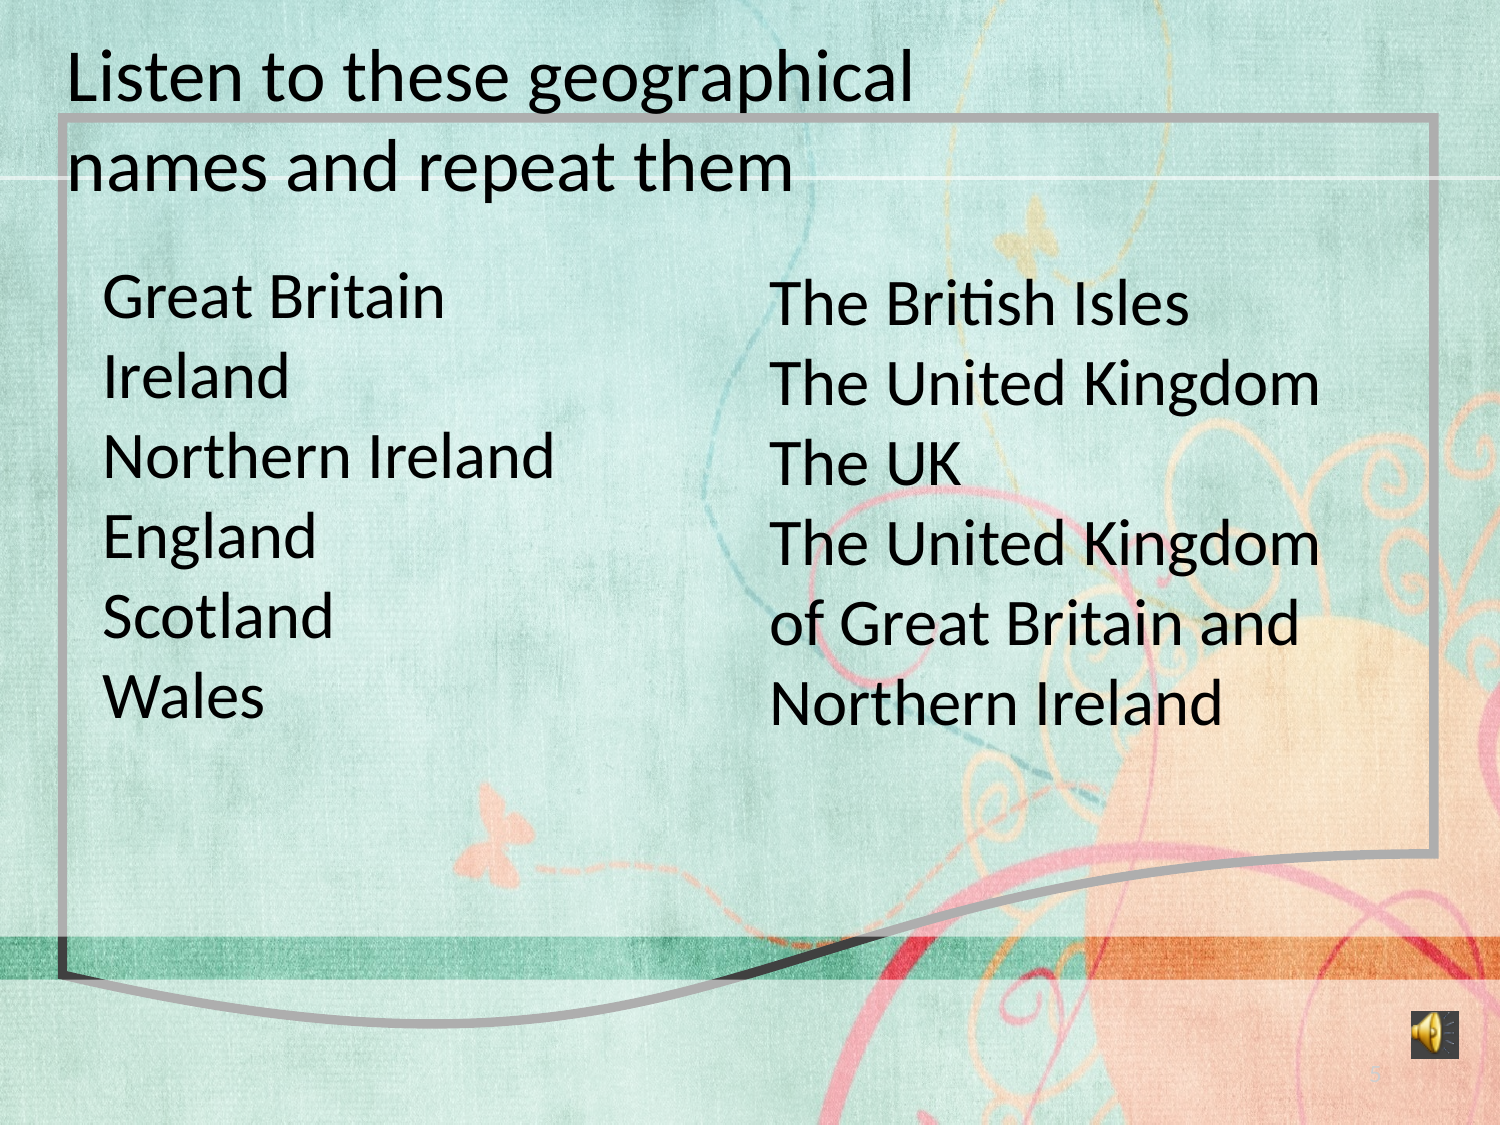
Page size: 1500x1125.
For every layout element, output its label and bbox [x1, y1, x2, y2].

picture [1409, 1010, 1460, 1061]
text_box [0, 0, 1500, 1125]
